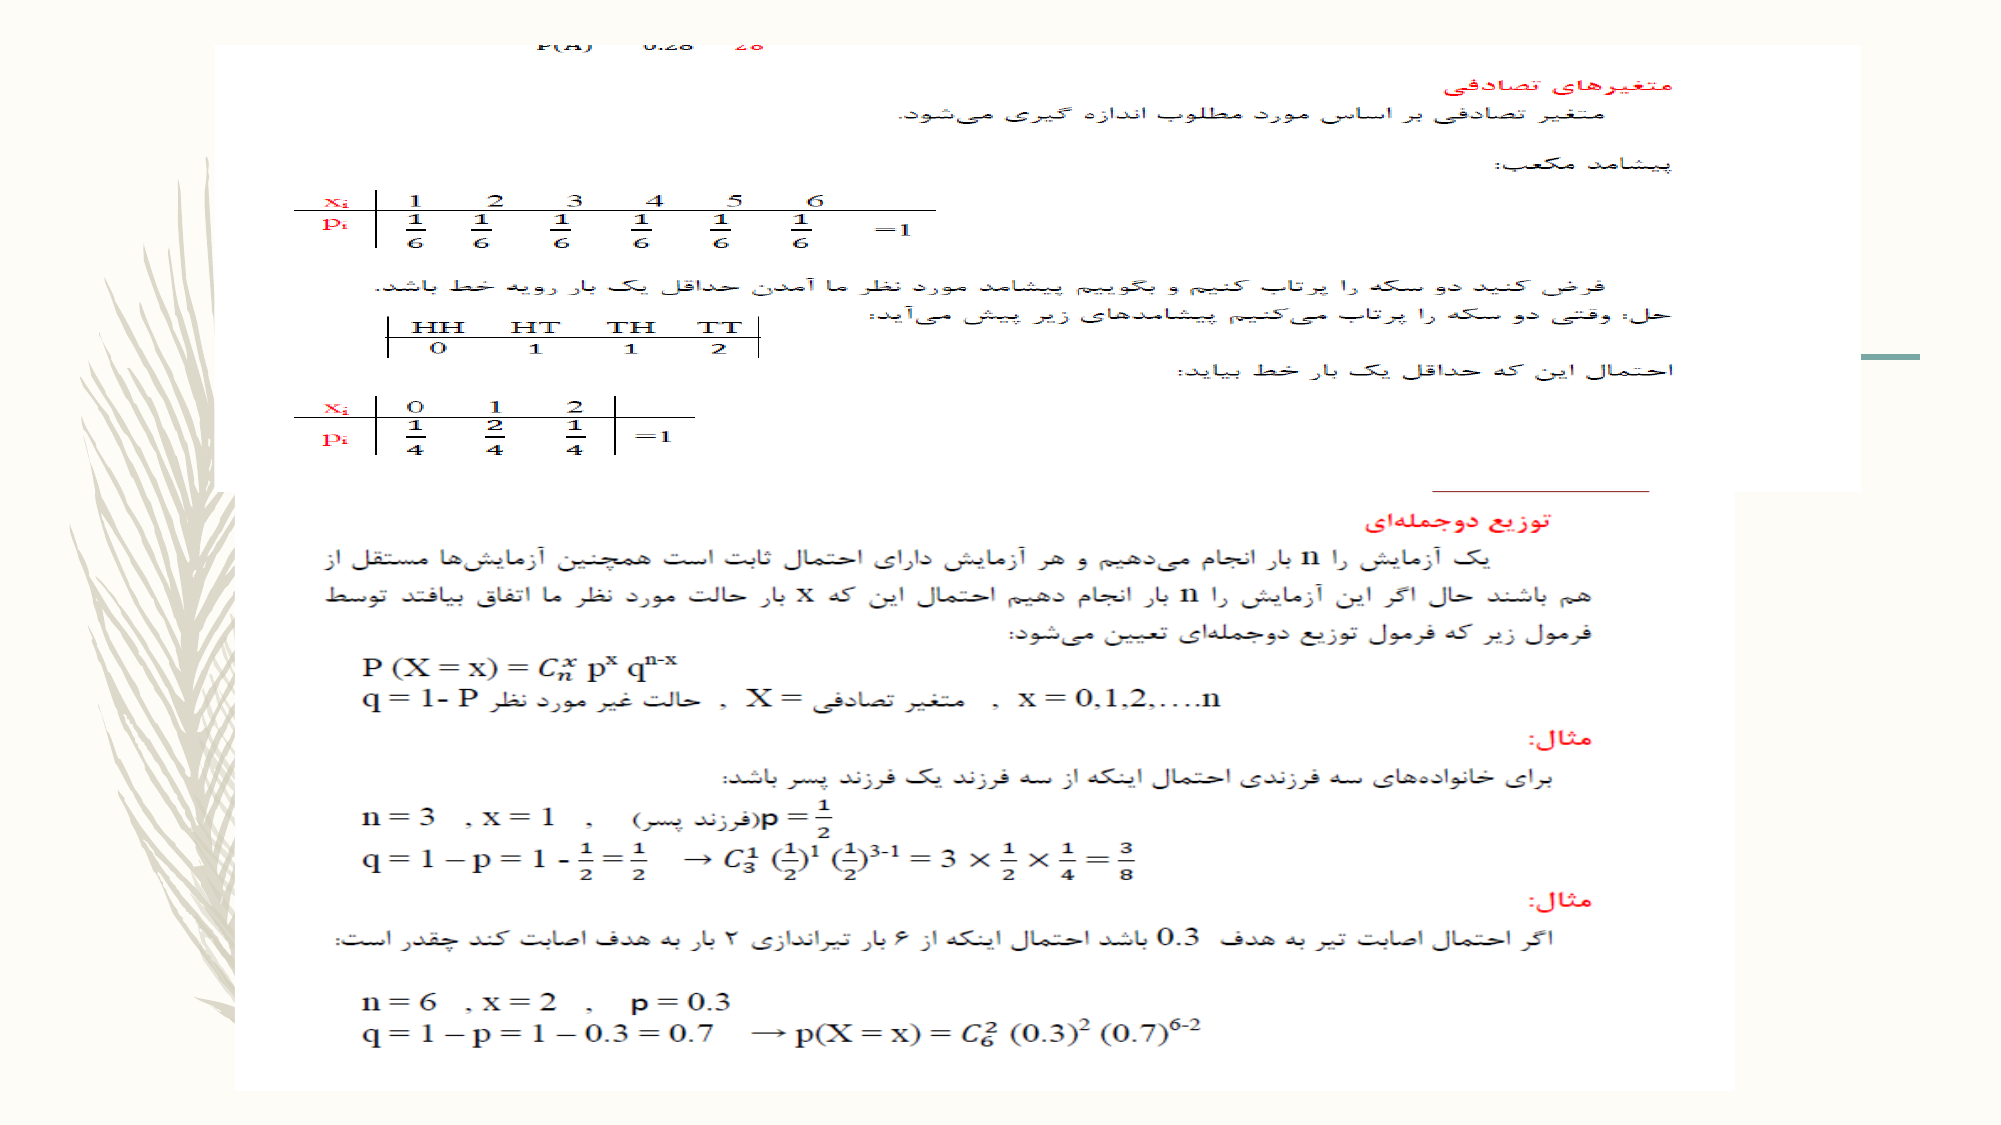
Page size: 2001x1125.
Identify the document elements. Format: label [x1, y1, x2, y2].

list [234, 490, 1735, 1091]
picture [214, 45, 1862, 492]
